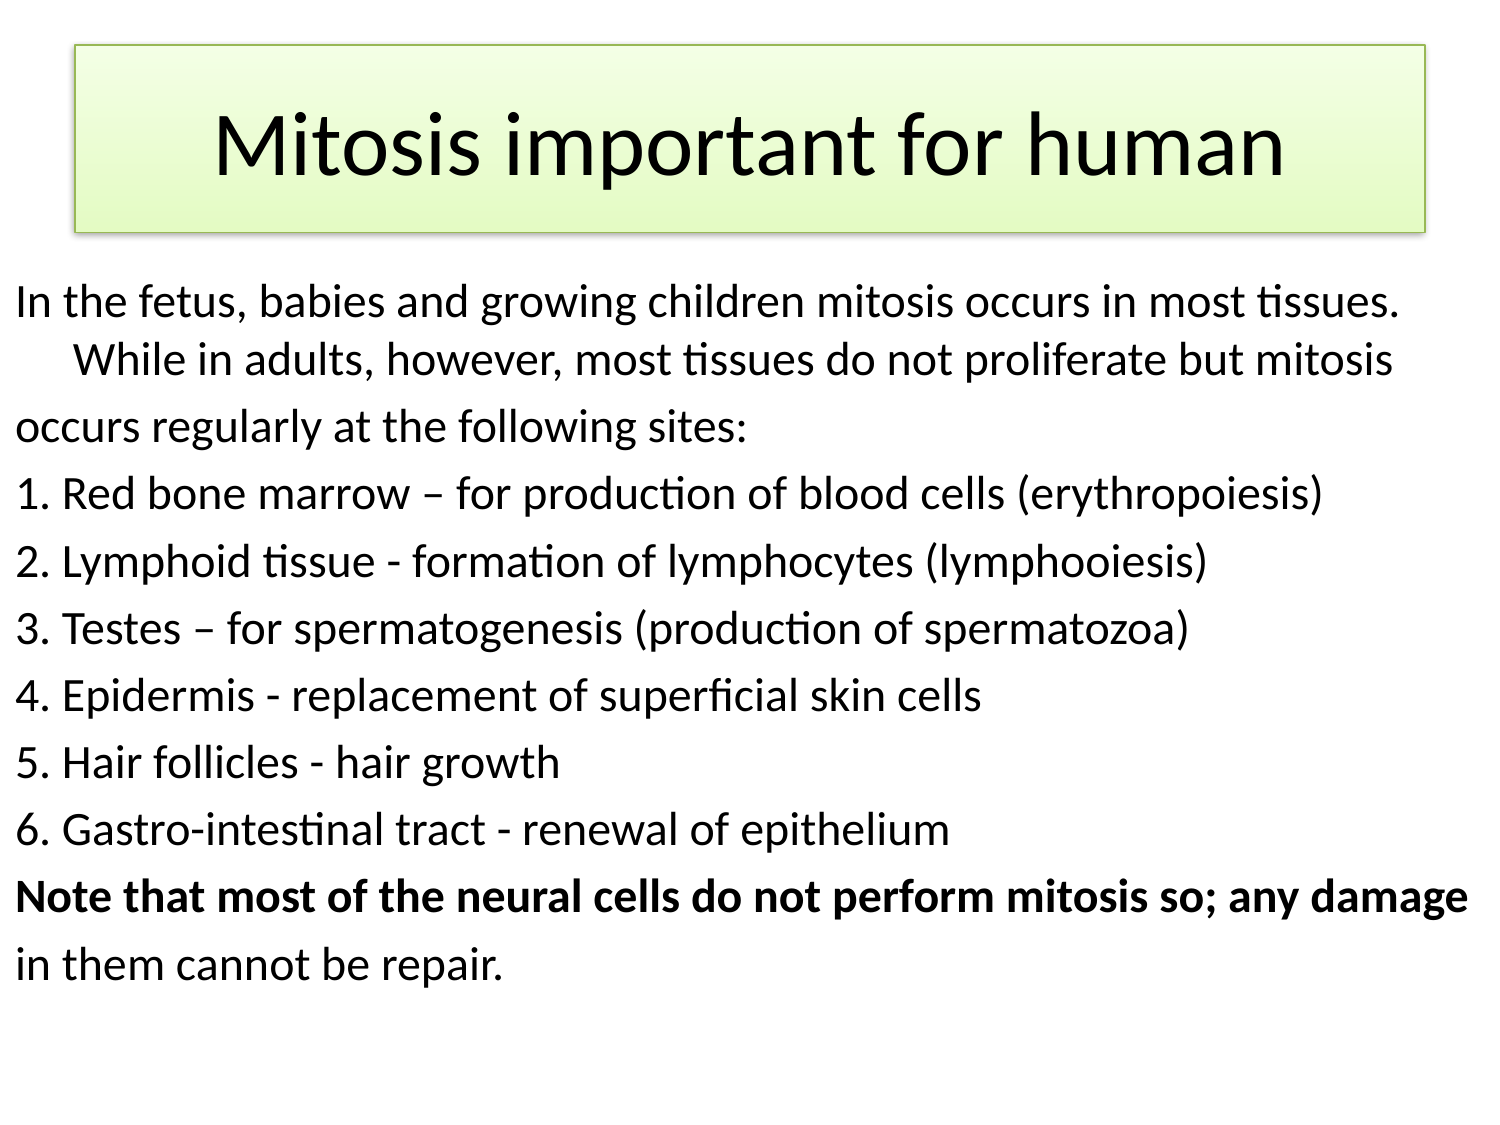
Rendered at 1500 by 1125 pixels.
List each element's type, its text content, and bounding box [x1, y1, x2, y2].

list In the fetus, babies and growing children mitosis occurs in most tissues. While in adults, however, most tissues do not proliferate but mitosis occurs regularly at the following sites: 1. Red bone marrow – for production of blood cells (erythropoiesis) 2. Lymphoid tissue - formation of lymphocytes (lymphooiesis) 3. Testes – for spermatogenesis (production of spermatozoa) 4. Epidermis - replacement of superficial skin cells 5. Hair follicles - hair growth 6. Gastro-intestinal tract - renewal of epithelium Note that most of the neural cells do not perform mitosis so; any damage in them cannot be repair. [0, 262, 1500, 1005]
title Mitosis important for human [74, 44, 1426, 233]
